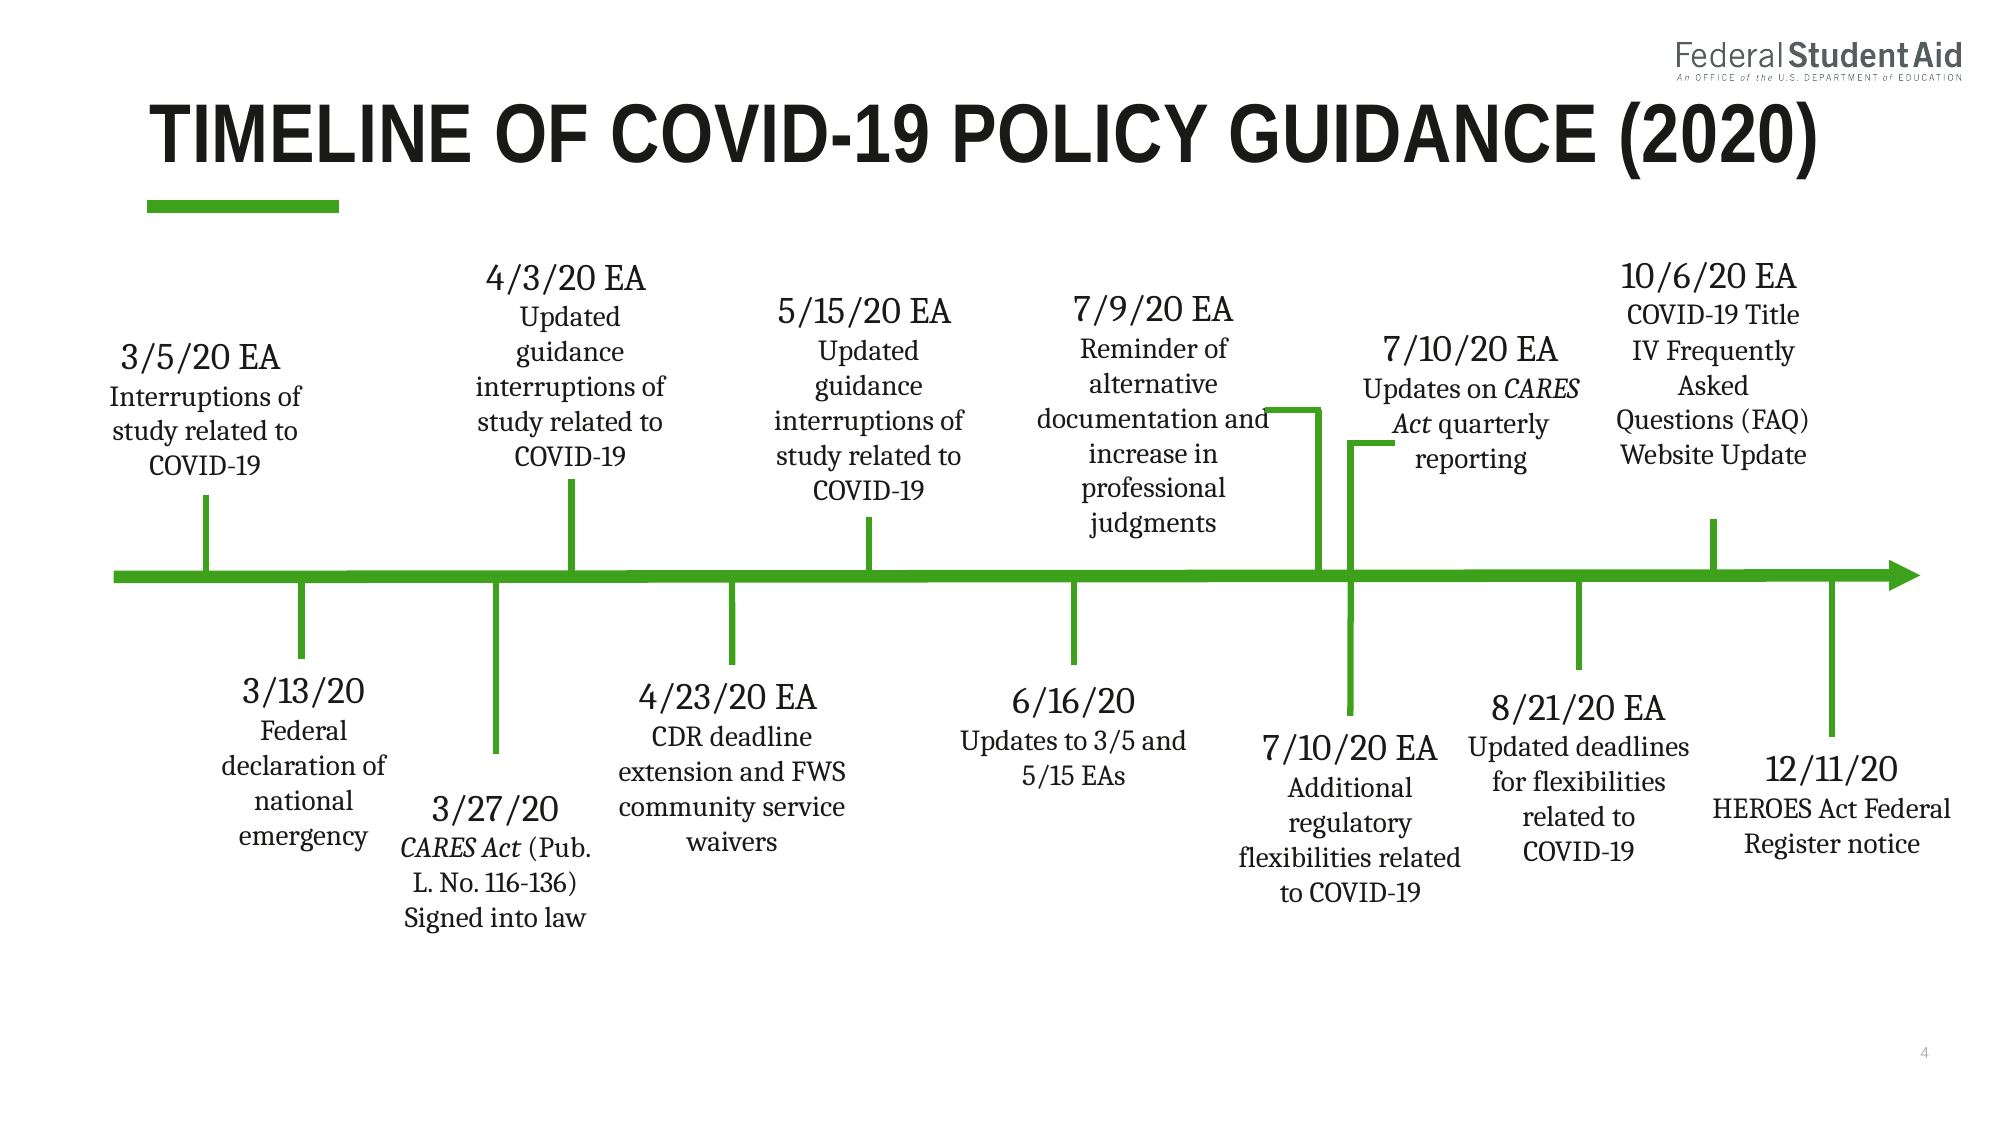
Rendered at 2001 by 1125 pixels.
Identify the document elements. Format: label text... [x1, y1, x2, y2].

text_box 6/16/20 Updates to 3/5 and 5/15 EAs [938, 669, 1210, 799]
text_box 7/10/20 EA Updates on CARES Act quarterly reporting [1335, 316, 1607, 482]
text_box 7/10/20 EA Additional regulatory flexibilities related to COVID-19 [1214, 715, 1487, 916]
text_box 8/21/20 EA Updated deadlines for flexibilities related to COVID-19 [1443, 675, 1715, 875]
text_box 3/5/20 EA Interruptions of study related to COVID-19 [92, 324, 318, 489]
text_box 5/15/20 EA Updated guidance interruptions of study related to COVID-19 [756, 278, 982, 514]
text_box 7/9/20 EA Reminder of alternative documentation and increase in professional judgments [1017, 276, 1290, 547]
text_box 10/6/20 EA COVID-19 Title IV Frequently Asked Questions (FAQ) Website Update [1601, 243, 1826, 479]
text_box 3/13/20 Federal declaration of national emergency [200, 658, 407, 859]
text_box 4/3/20 EA Updated guidance interruptions of study related to COVID-19 [458, 245, 683, 480]
text_box 12/11/20 HEROES Act Federal Register notice [1696, 736, 1968, 867]
picture [1651, 16, 1986, 106]
title Timeline of COVID-19 Policy guidance (2020) [149, 57, 1858, 189]
text_box 3/27/20 CARES Act (Pub. L. No. 116-136) Signed into law [383, 776, 608, 941]
slide_number 4 [1920, 1042, 1986, 1094]
text_box 4/23/20 EA CDR deadline extension and FWS community service waivers [582, 664, 883, 865]
